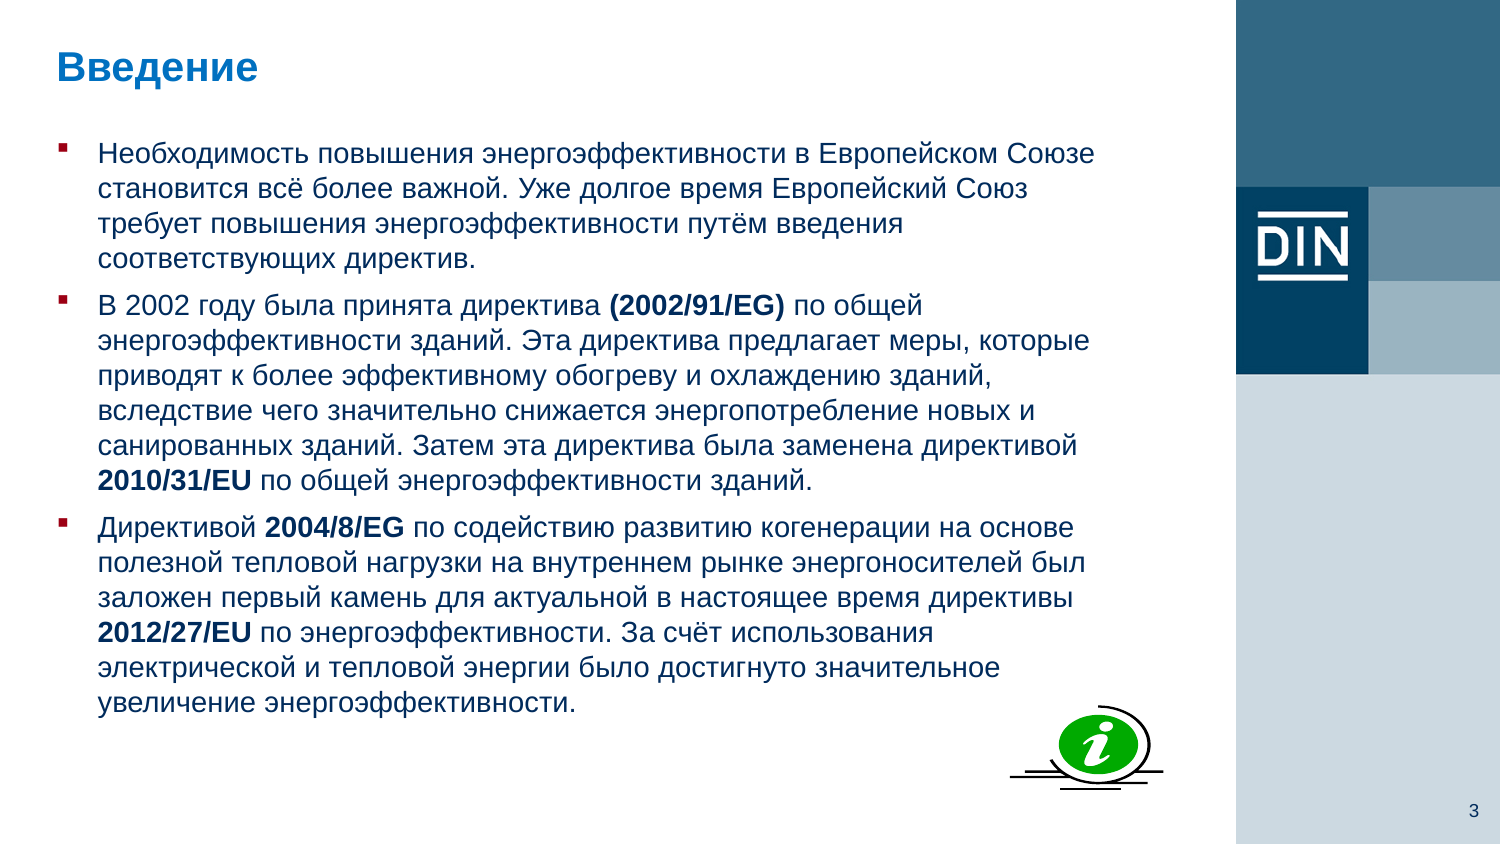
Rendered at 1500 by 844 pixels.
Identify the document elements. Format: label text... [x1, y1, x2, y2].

picture [1009, 705, 1164, 791]
title Введение [41, 31, 1317, 149]
list Необходимость повышения энергоэффективности в Европейском Союзе становится всё более важной. Уже долгое время Европейский Союз требует повышения энергоэффективности путём введения соответствующих директив. В 2002 году была принята директива (2002/91/EG) по общей энергоэффективности зданий. Эта директива предлагает меры, которые приводят к более эффективному обогреву и охлаждению зданий, вследствие чего значительно снижается энергопотребление новых и санированных зданий. Затем эта директива была заменена директивой 2010/31/EU по общей энергоэффективности зданий. Директивой 2004/8/EG по содействию развитию когенерации на основе полезной тепловой нагрузки на внутреннем рынке энергоносителей был заложен первый камень для актуальной в настоящее время директивы 2012/27/EU по энергоэффективности. За счёт использования электрической и тепловой энергии было достигнуто значительное увеличение энергоэффективности. [41, 126, 1141, 705]
picture [1236, 0, 1500, 844]
slide_number 3 [1364, 790, 1495, 836]
